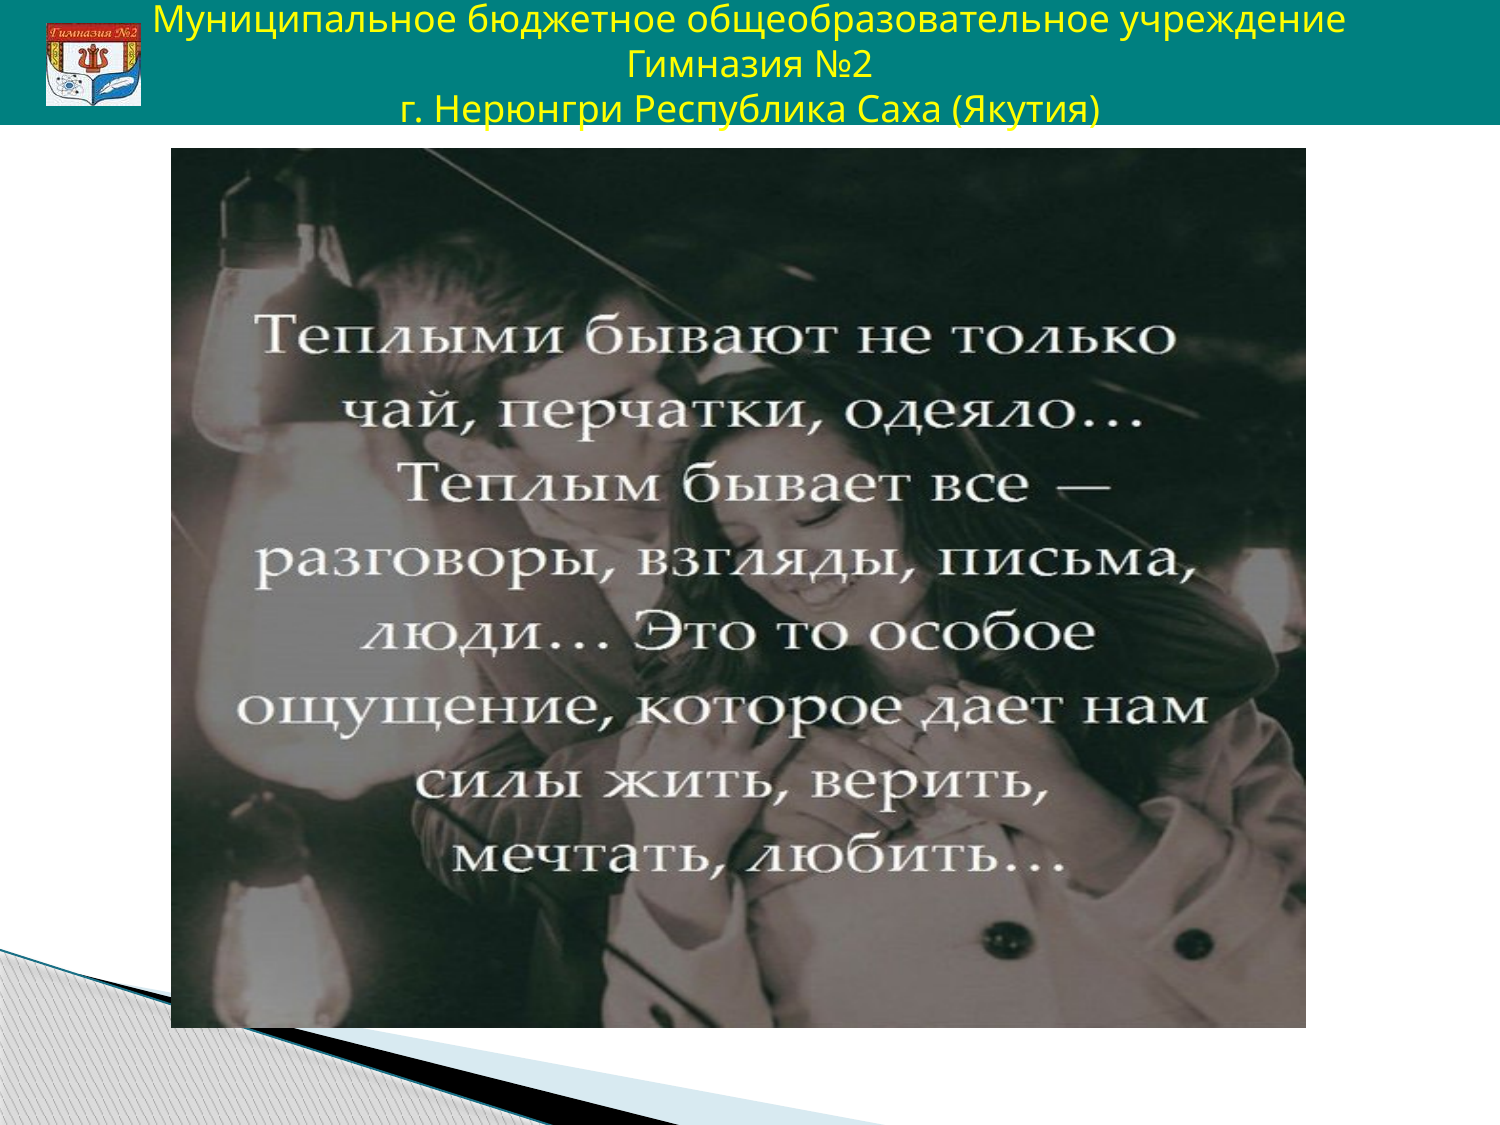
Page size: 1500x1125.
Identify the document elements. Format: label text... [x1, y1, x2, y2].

text_box Муниципальное бюджетное общеобразовательное учреждение Гимназия №2 г. Нерюнгри Республика Саха (Якутия) [0, 0, 1500, 125]
picture [46, 23, 141, 106]
picture [170, 148, 1306, 1029]
